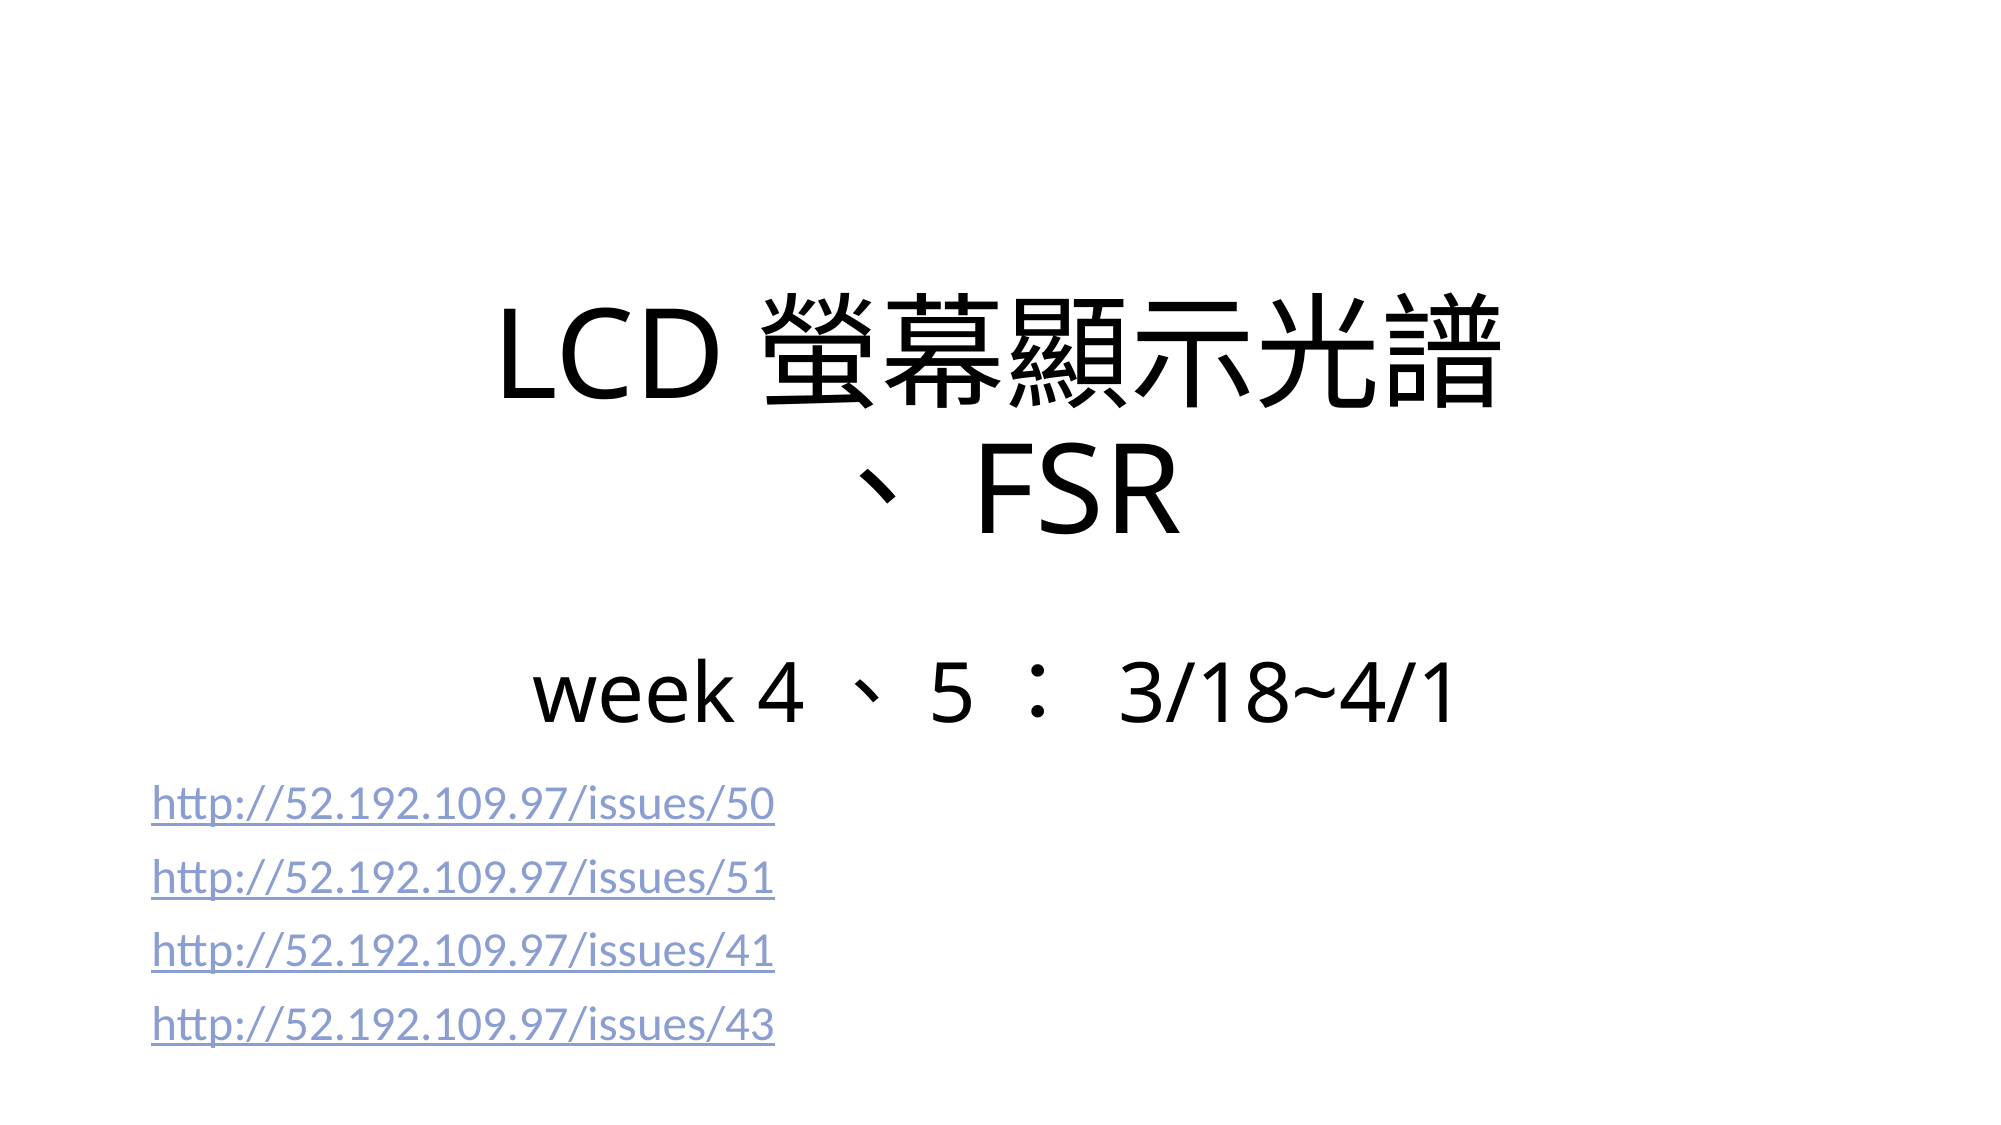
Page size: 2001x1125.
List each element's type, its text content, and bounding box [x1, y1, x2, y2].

title LCD螢幕顯示光譜 、FSR week 4、5： 3/18~4/1 [136, 280, 1862, 749]
list http://52.192.109.97/issues/50 http://52.192.109.97/issues/51 http://52.192.109.97/issues/41 http://52.192.109.97/issues/43 [136, 770, 1862, 1059]
